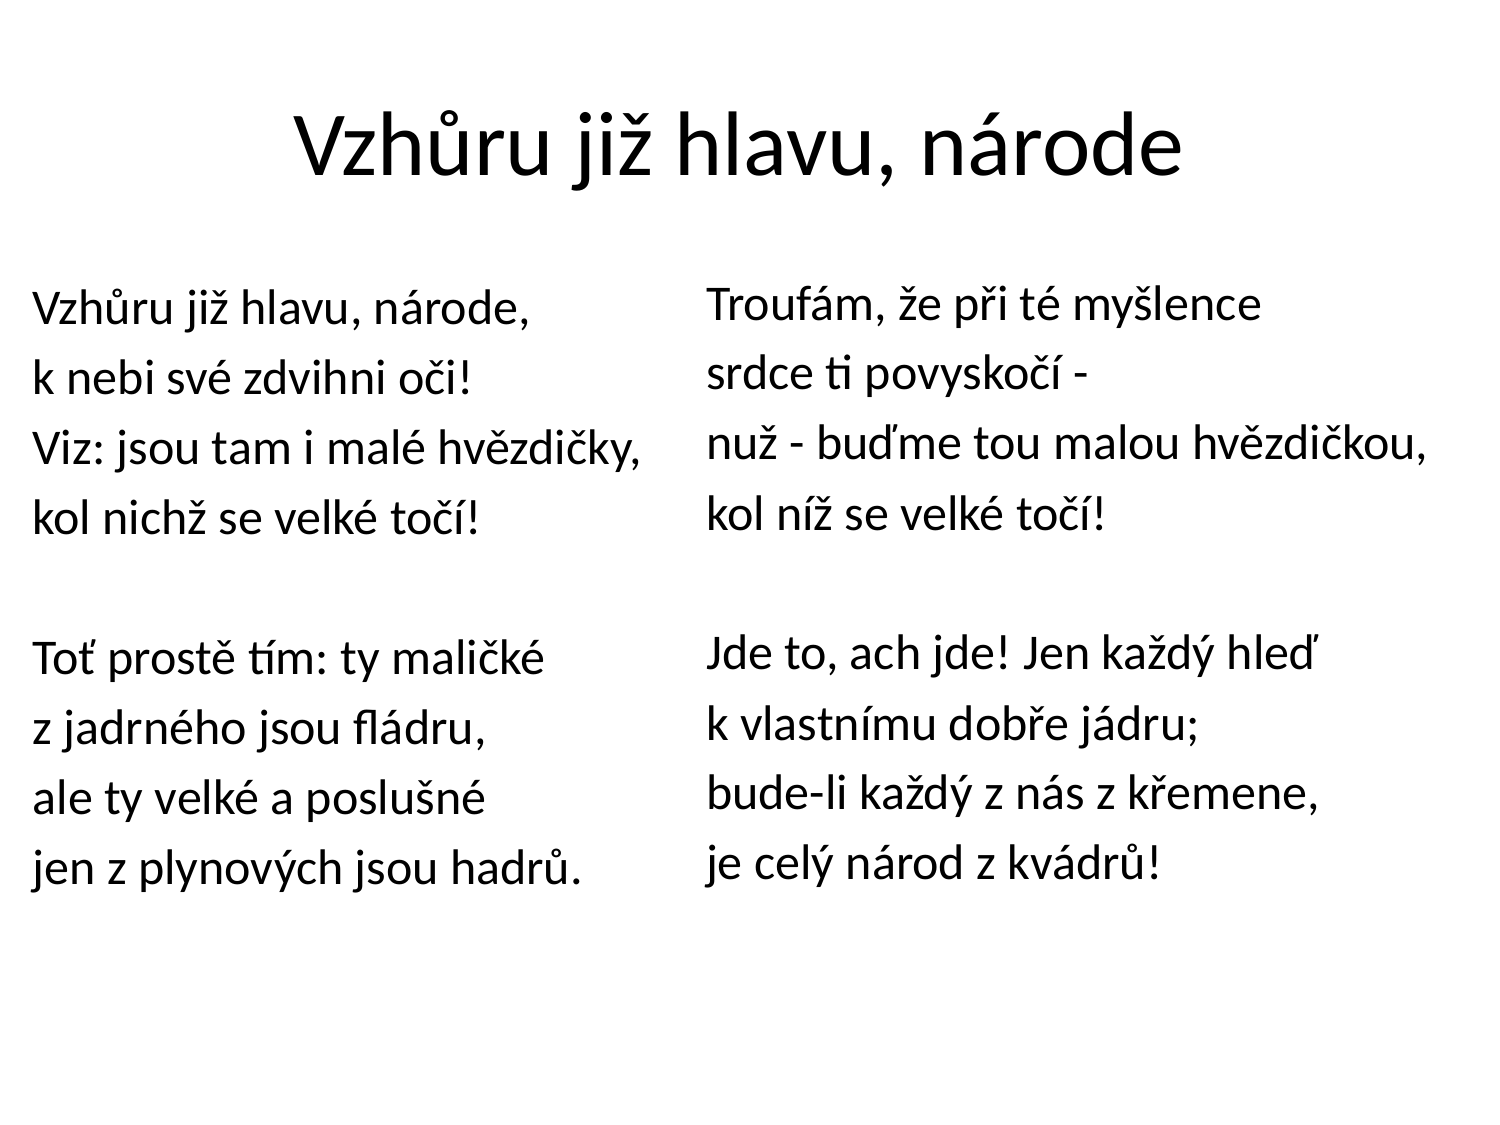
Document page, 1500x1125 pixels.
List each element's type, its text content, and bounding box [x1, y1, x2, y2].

list Vzhůru již hlavu, národe, k nebi své zdvihni oči! Viz: jsou tam i malé hvězdičky, kol nichž se velké točí! Toť prostě tím: ty maličké z jadrného jsou fládru, ale ty velké a poslušné jen z plynových jsou hadrů. [17, 267, 680, 1010]
title Vzhůru již hlavu, národe [75, 45, 1425, 233]
list Troufám, že při té myšlence srdce ti povyskočí - nuž - buďme tou malou hvězdičkou, kol níž se velké točí! Jde to, ach jde! Jen každý hleď k vlastnímu dobře jádru; bude-li každý z nás z křemene, je celý národ z kvádrů! [690, 262, 1483, 1005]
